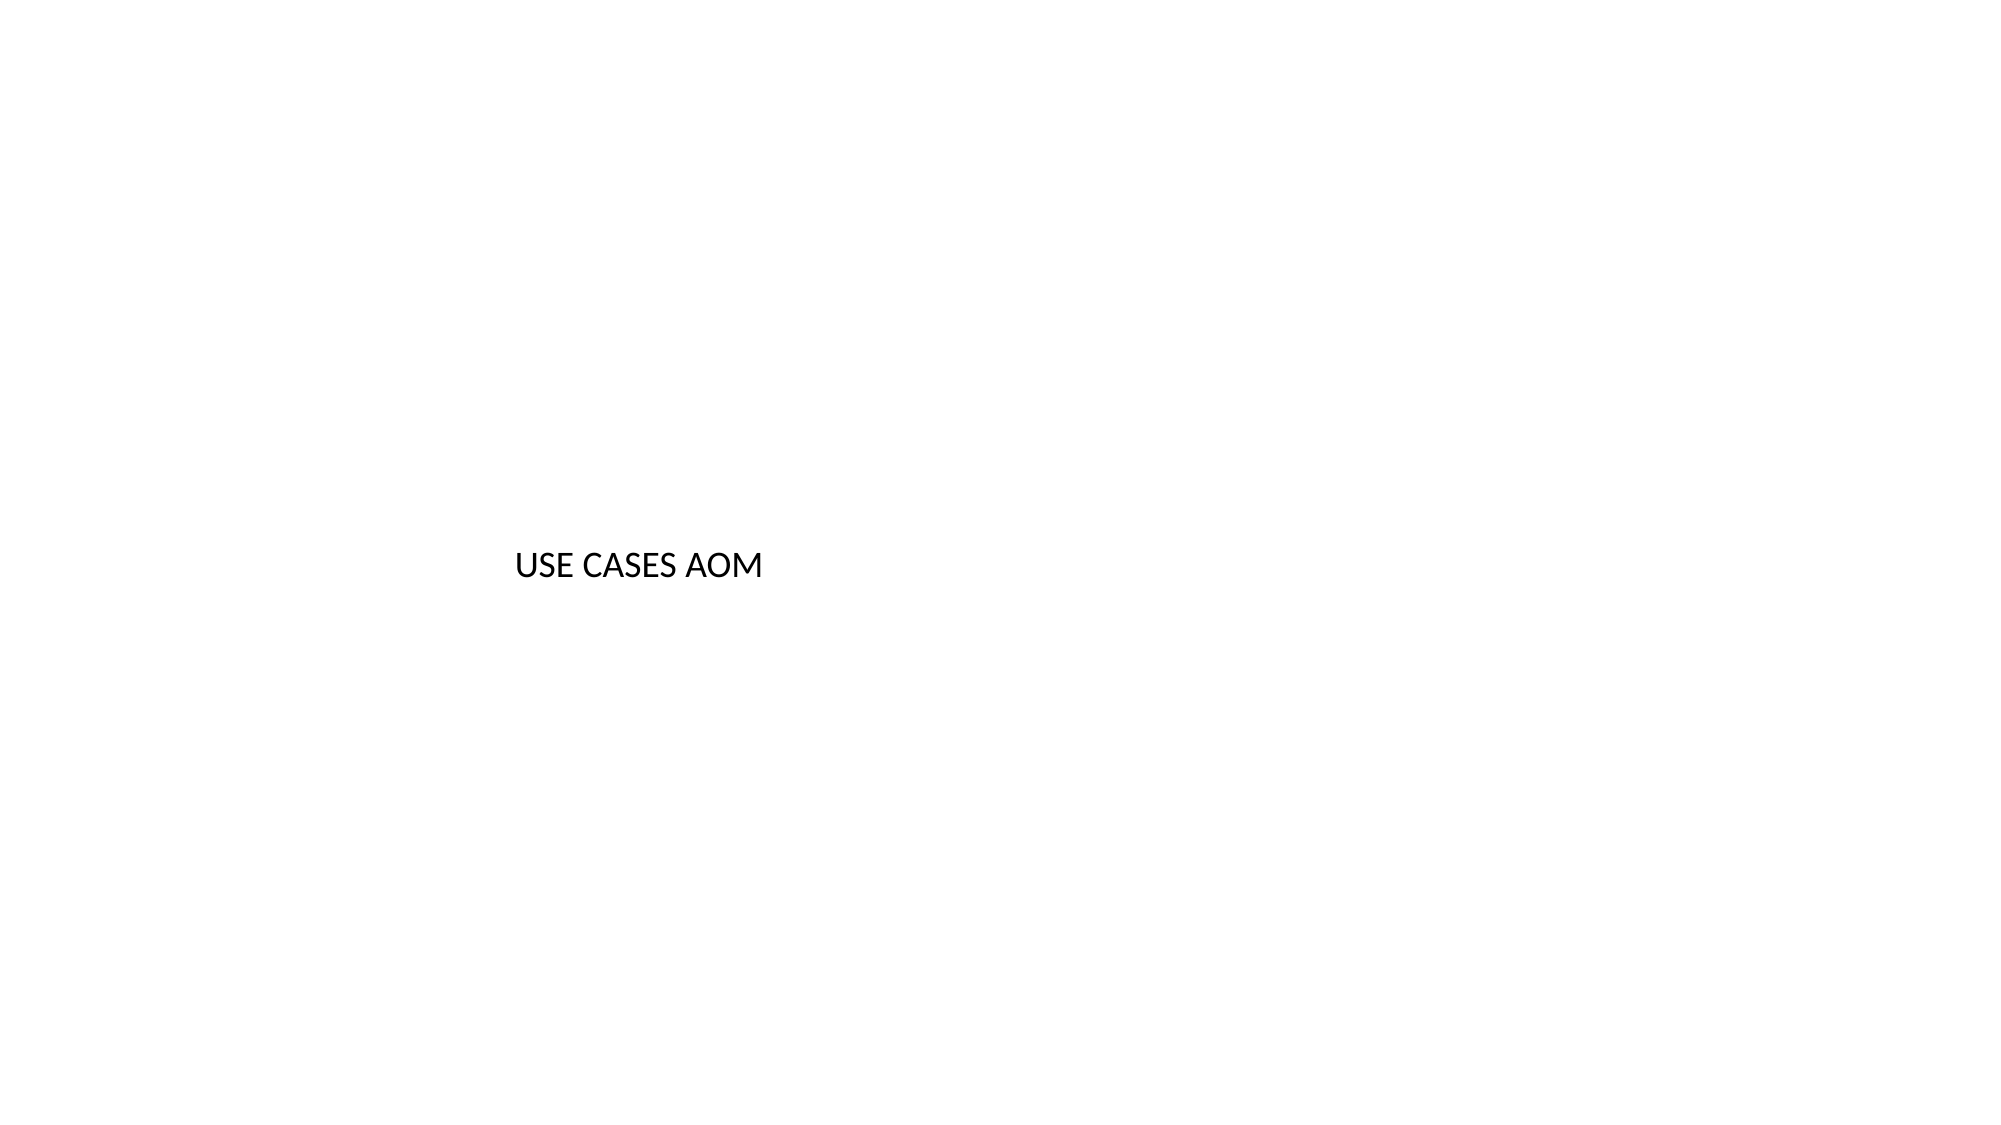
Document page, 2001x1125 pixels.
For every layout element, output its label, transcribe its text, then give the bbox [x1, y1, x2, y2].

text_box USE CASES AOM [500, 532, 1500, 592]
